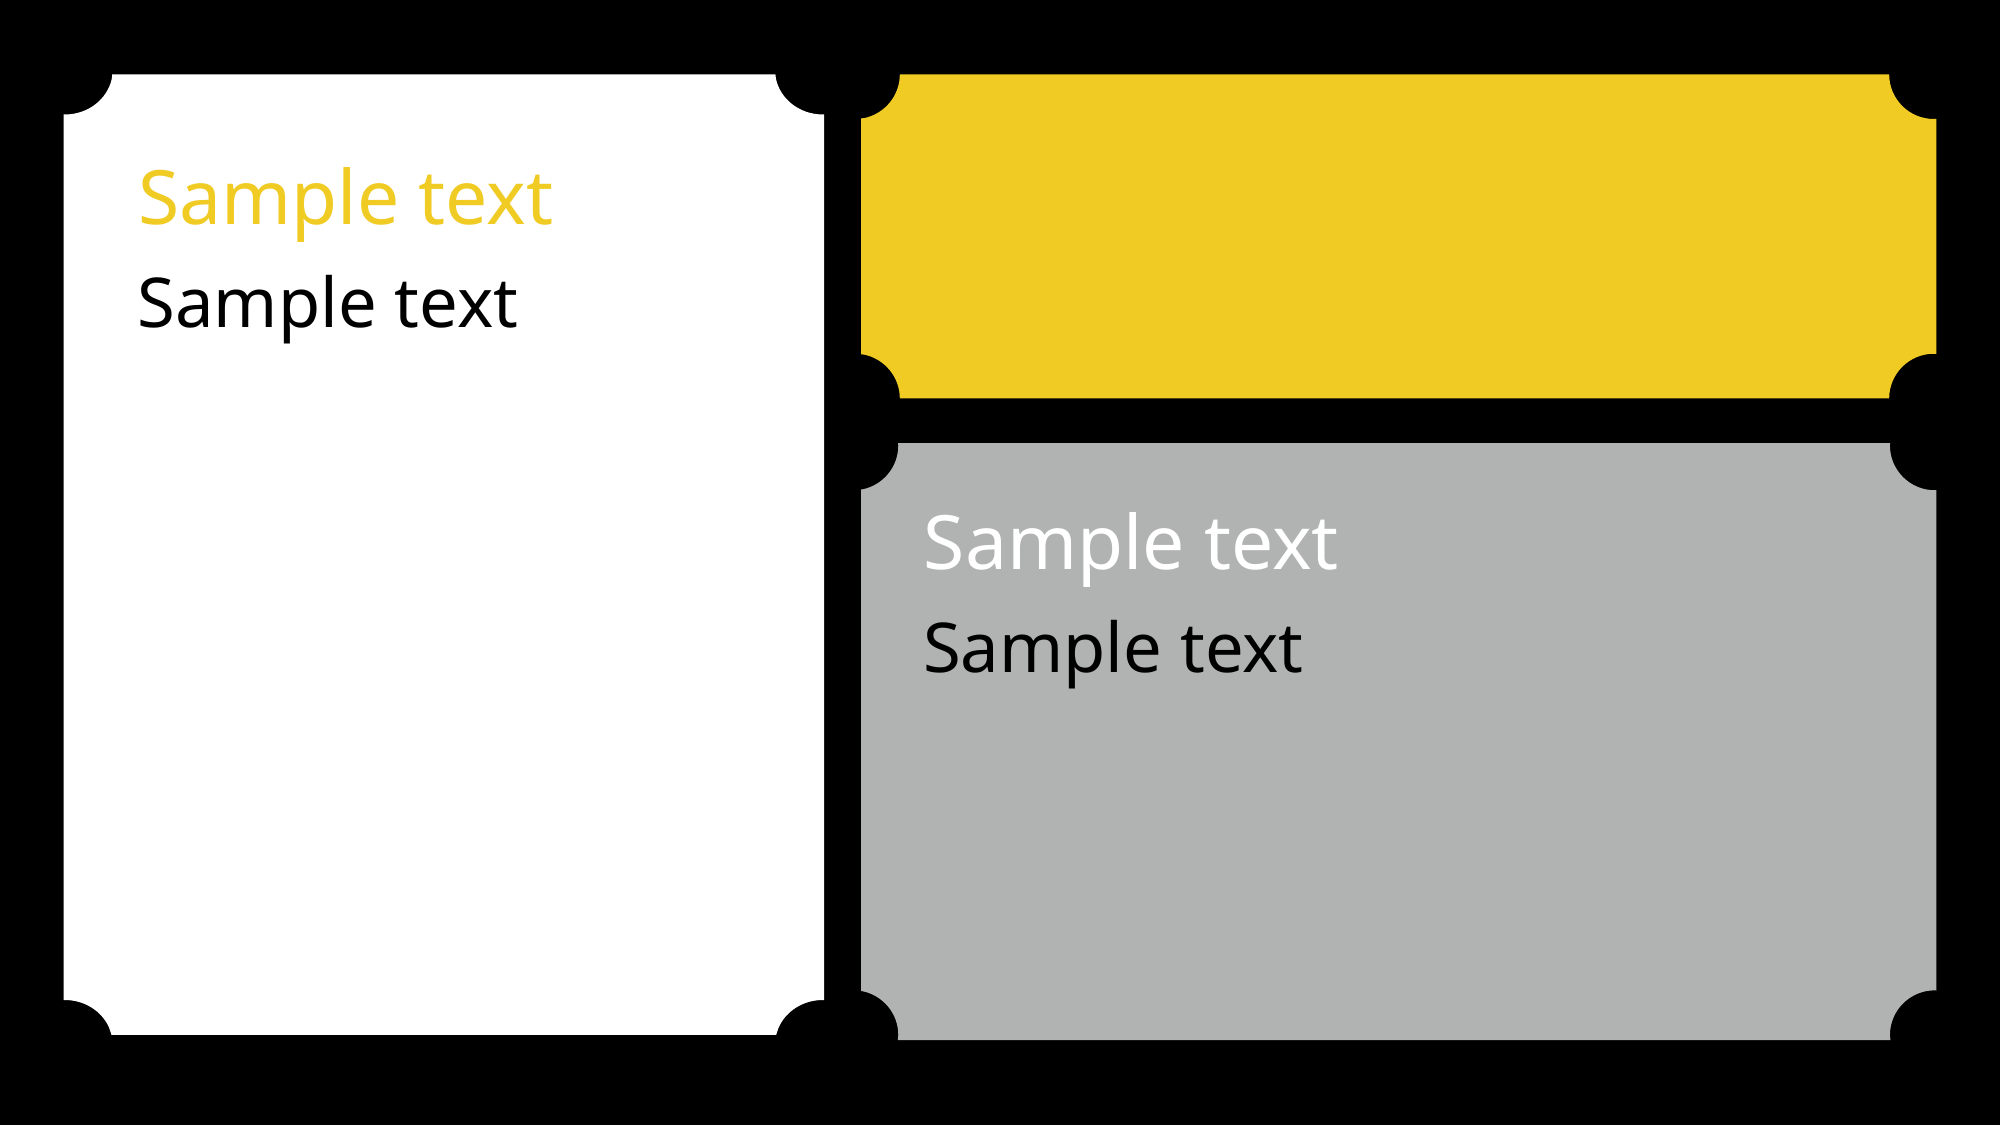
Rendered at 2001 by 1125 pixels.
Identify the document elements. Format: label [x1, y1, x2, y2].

text_box [859, 72, 1938, 401]
text_box [860, 442, 1937, 1041]
text_box [63, 73, 825, 1036]
